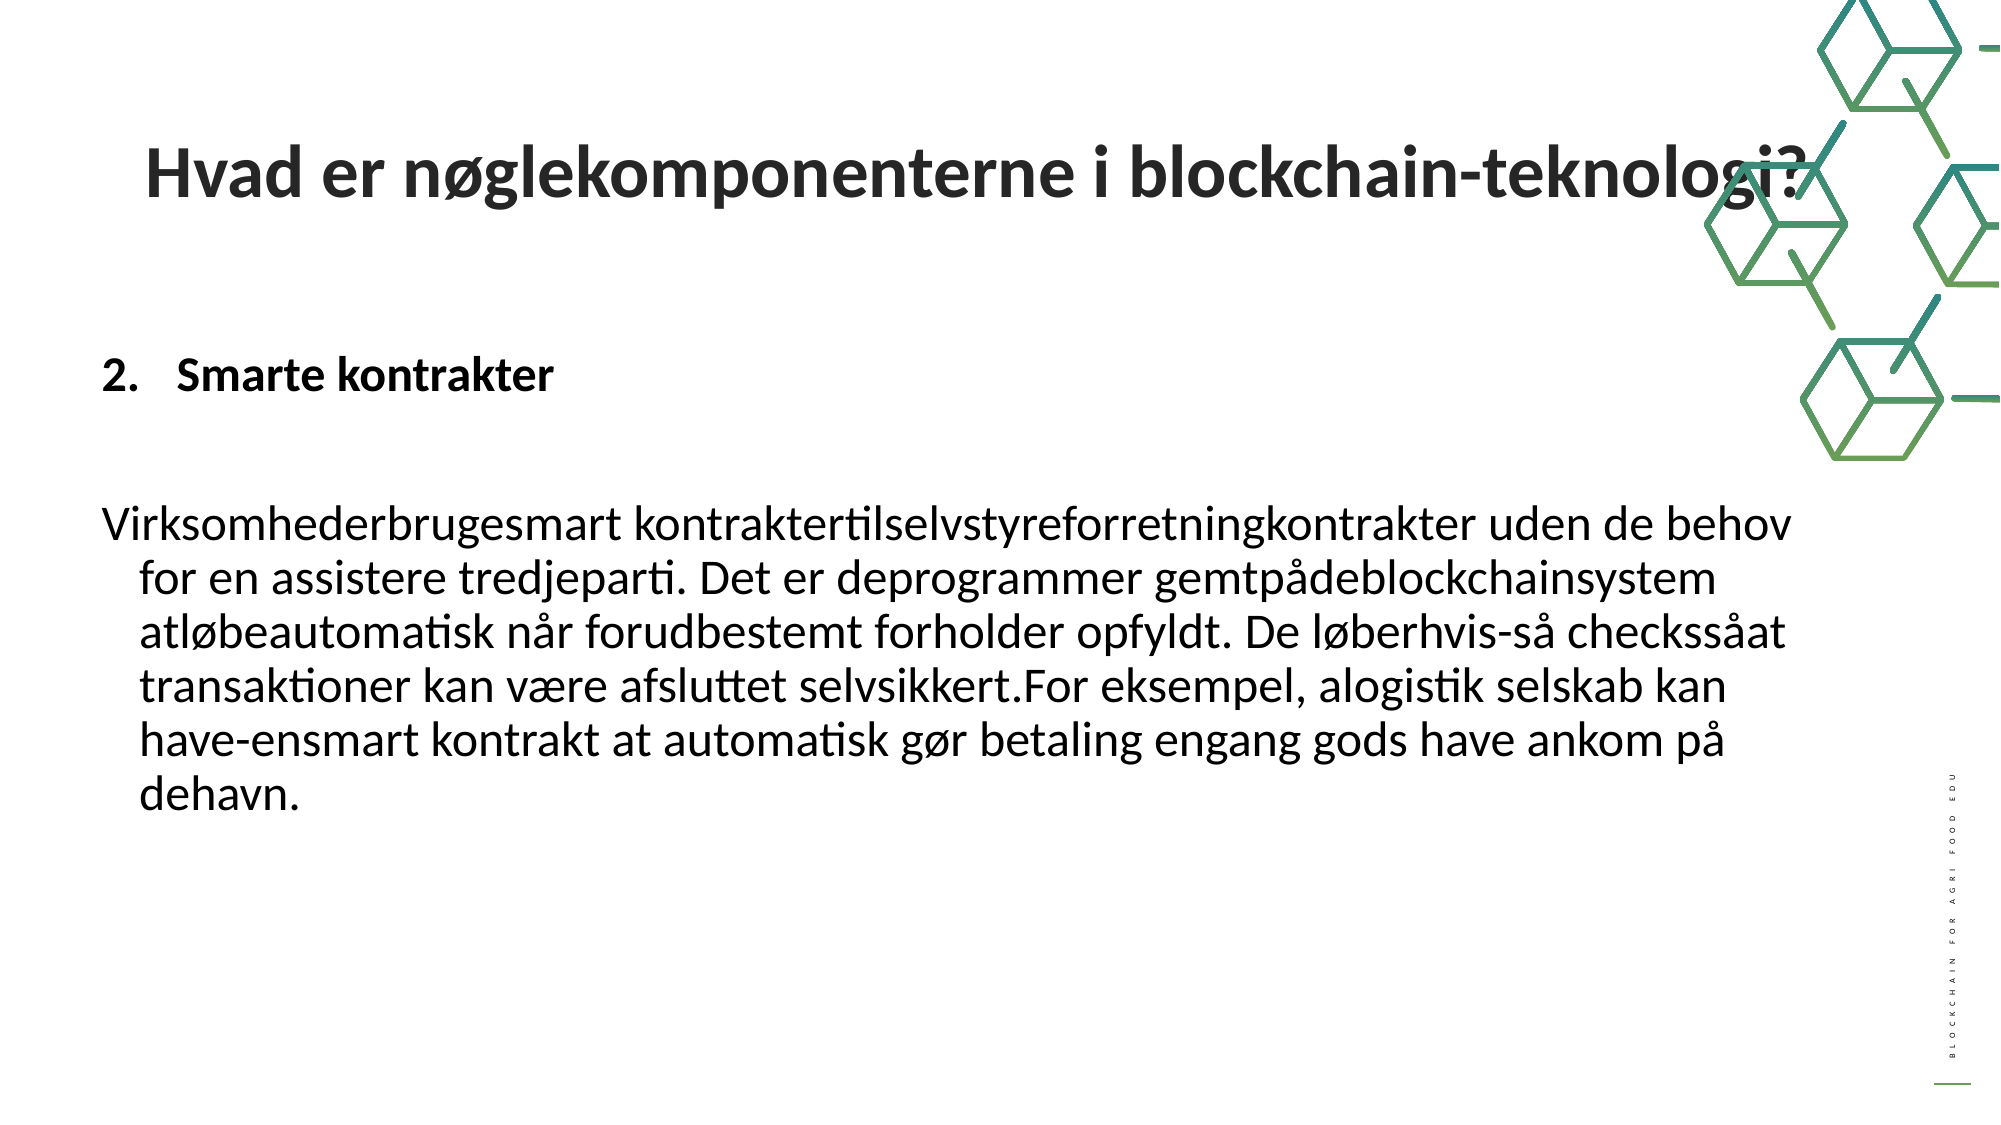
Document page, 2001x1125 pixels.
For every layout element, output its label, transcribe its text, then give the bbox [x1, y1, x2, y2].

list Smarte kontrakter Virksomhederbrugesmart kontraktertilselvstyreforretningkontrakter uden de behov for en assistere tredjeparti. Det er deprogrammer gemtpådeblockchainsystem atløbeautomatisk når forudbestemt forholder opfyldt. De løberhvis-så checkssåat transaktioner kan være afsluttet selvsikkert.For eksempel, alogistik selskab kan have-ensmart kontrakt at automatisk gør betaling engang gods have ankom på dehavn. [86, 329, 1825, 1100]
list Hvad er nøglekomponenterne i blockchain-teknologi? [130, 124, 1704, 337]
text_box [1704, 0, 2000, 461]
